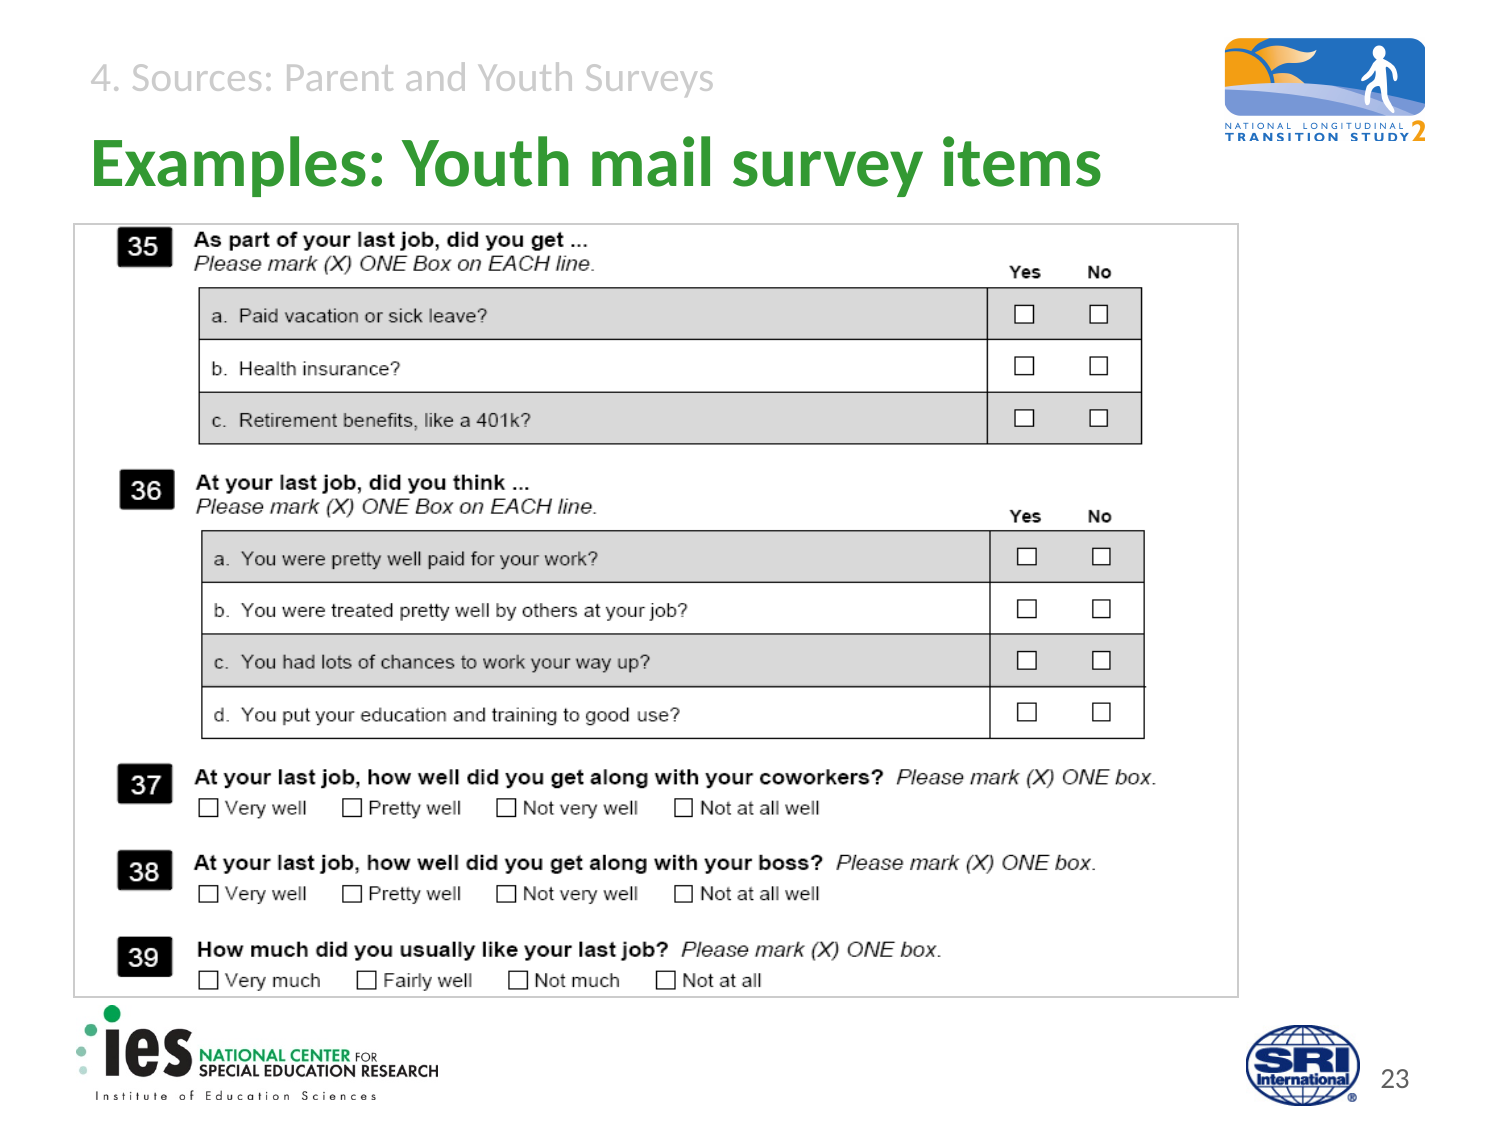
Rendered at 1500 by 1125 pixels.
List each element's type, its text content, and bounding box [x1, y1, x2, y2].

title Examples: Youth mail survey items [74, 90, 1426, 226]
slide_number 22 [1321, 1051, 1426, 1125]
picture [74, 224, 1238, 997]
picture [76, 1005, 438, 1100]
picture [1246, 1025, 1360, 1106]
